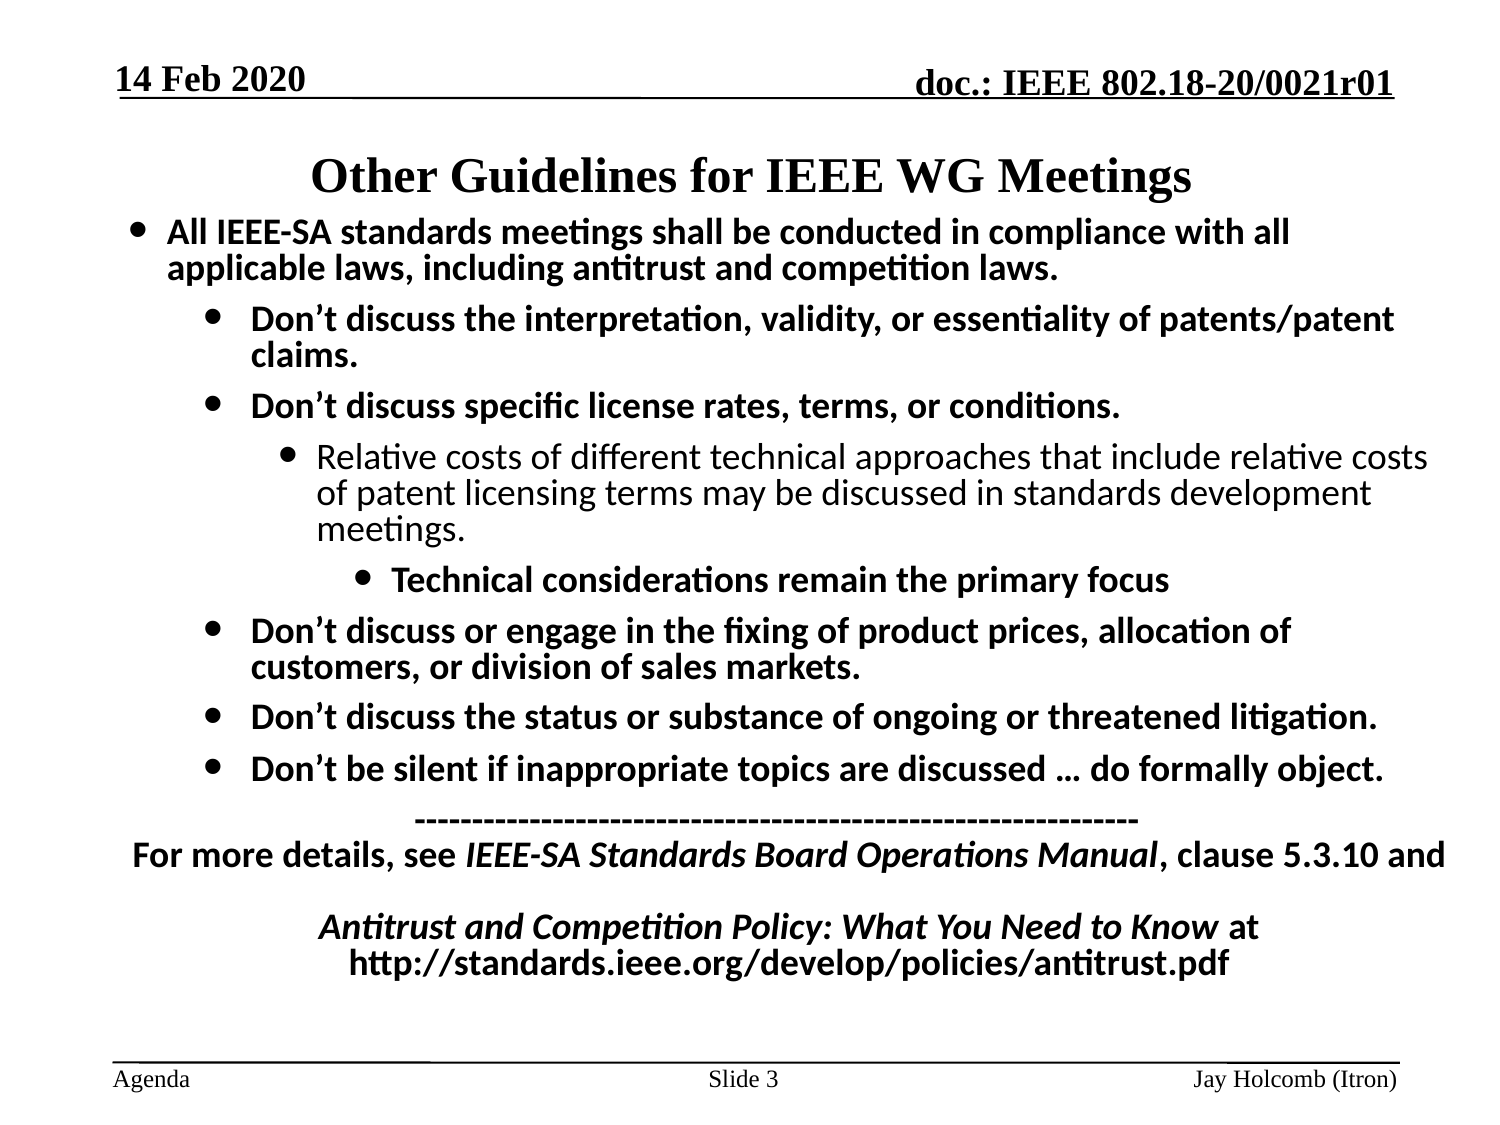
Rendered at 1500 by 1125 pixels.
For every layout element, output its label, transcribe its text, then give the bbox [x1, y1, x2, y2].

text_box [87, 37, 1438, 163]
footer Jay Holcomb (Itron) [874, 1061, 1398, 1093]
slide_number Slide 3 [687, 1061, 800, 1123]
text_box All IEEE-SA standards meetings shall be conducted in compliance with all applicable laws, including antitrust and competition laws. Don’t discuss the interpretation, validity, or essentiality of patents/patent claims. Don’t discuss specific license rates, terms, or conditions. Relative costs of different technical approaches that include relative costs of patent licensing terms may be discussed in standards development meetings. Technical considerations remain the primary focus Don’t discuss or engage in the fixing of product prices, allocation of customers, or division of sales markets. Don’t discuss the status or substance of ongoing or threatened litigation. Don’t be silent if inappropriate topics are discussed … do formally object. --------------------------------------------------------------- For more details, see IEEE-SA Standards Board Operations Manual, clause 5.3.10 and Antitrust and Competition Policy: What You Need to Know at http://standards.ieee.org/develop/policies/antitrust.pdf [114, 172, 1465, 1011]
title Other Guidelines for IEEE WG Meetings [105, 163, 1398, 246]
